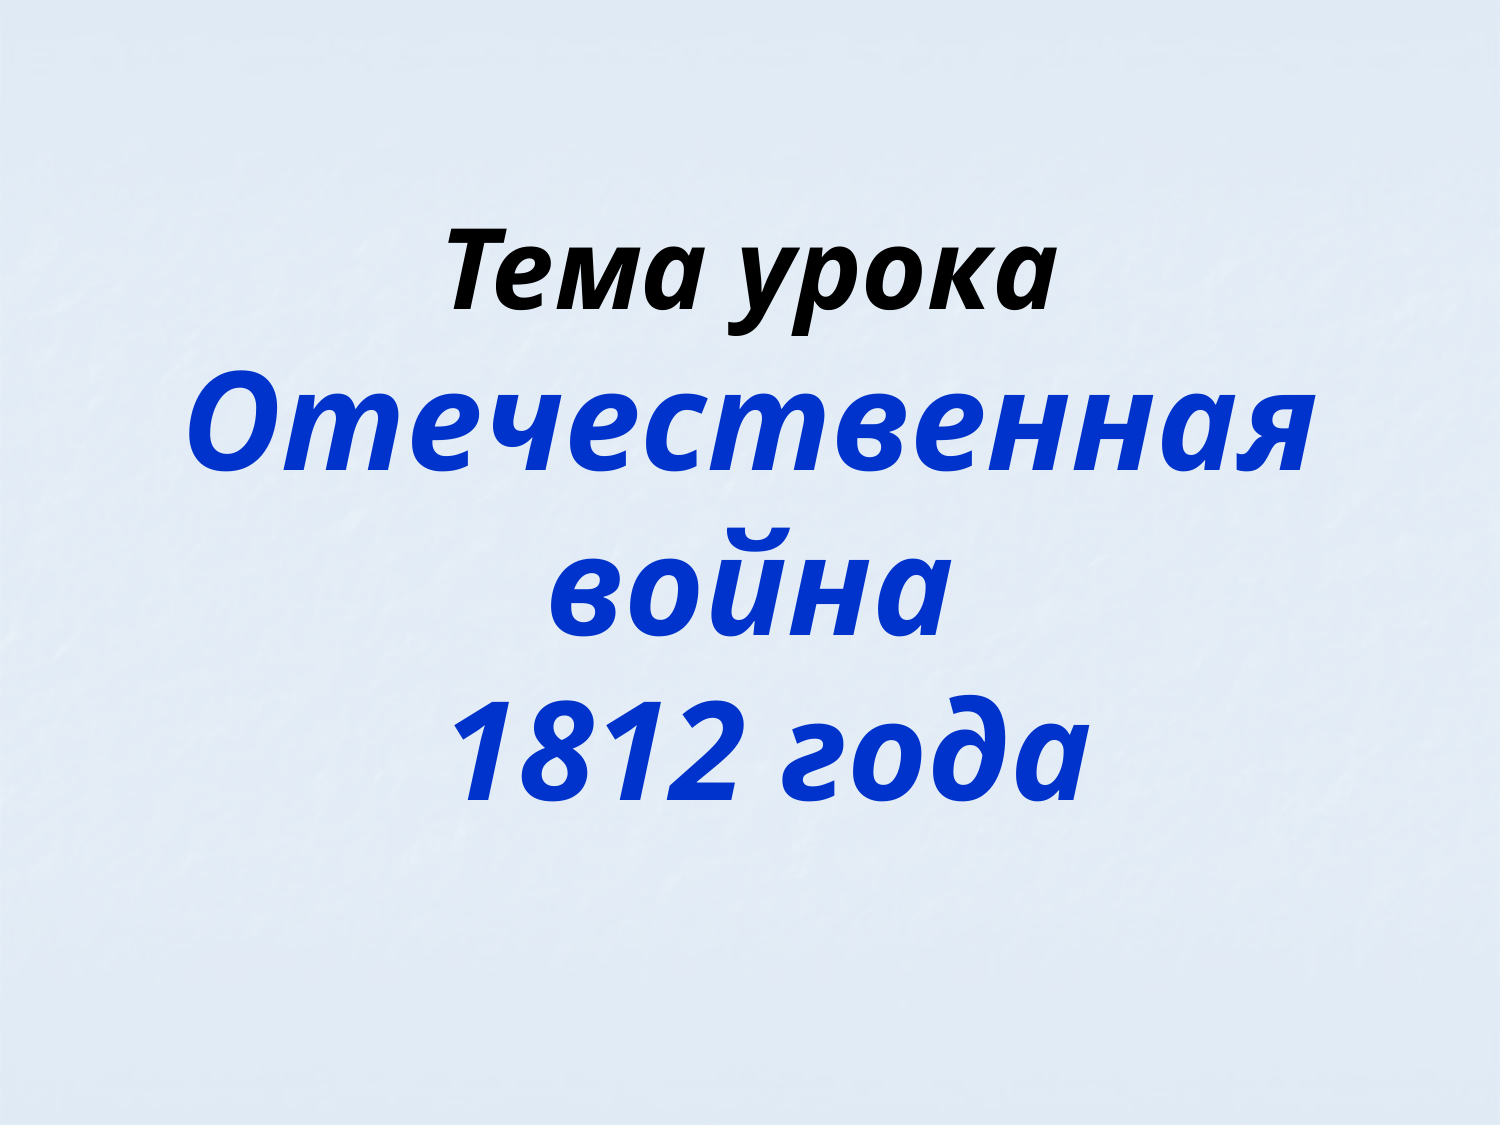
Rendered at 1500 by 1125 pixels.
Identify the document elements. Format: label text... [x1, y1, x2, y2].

title Тема урока Отечественная война 1812 года [74, 62, 1426, 288]
